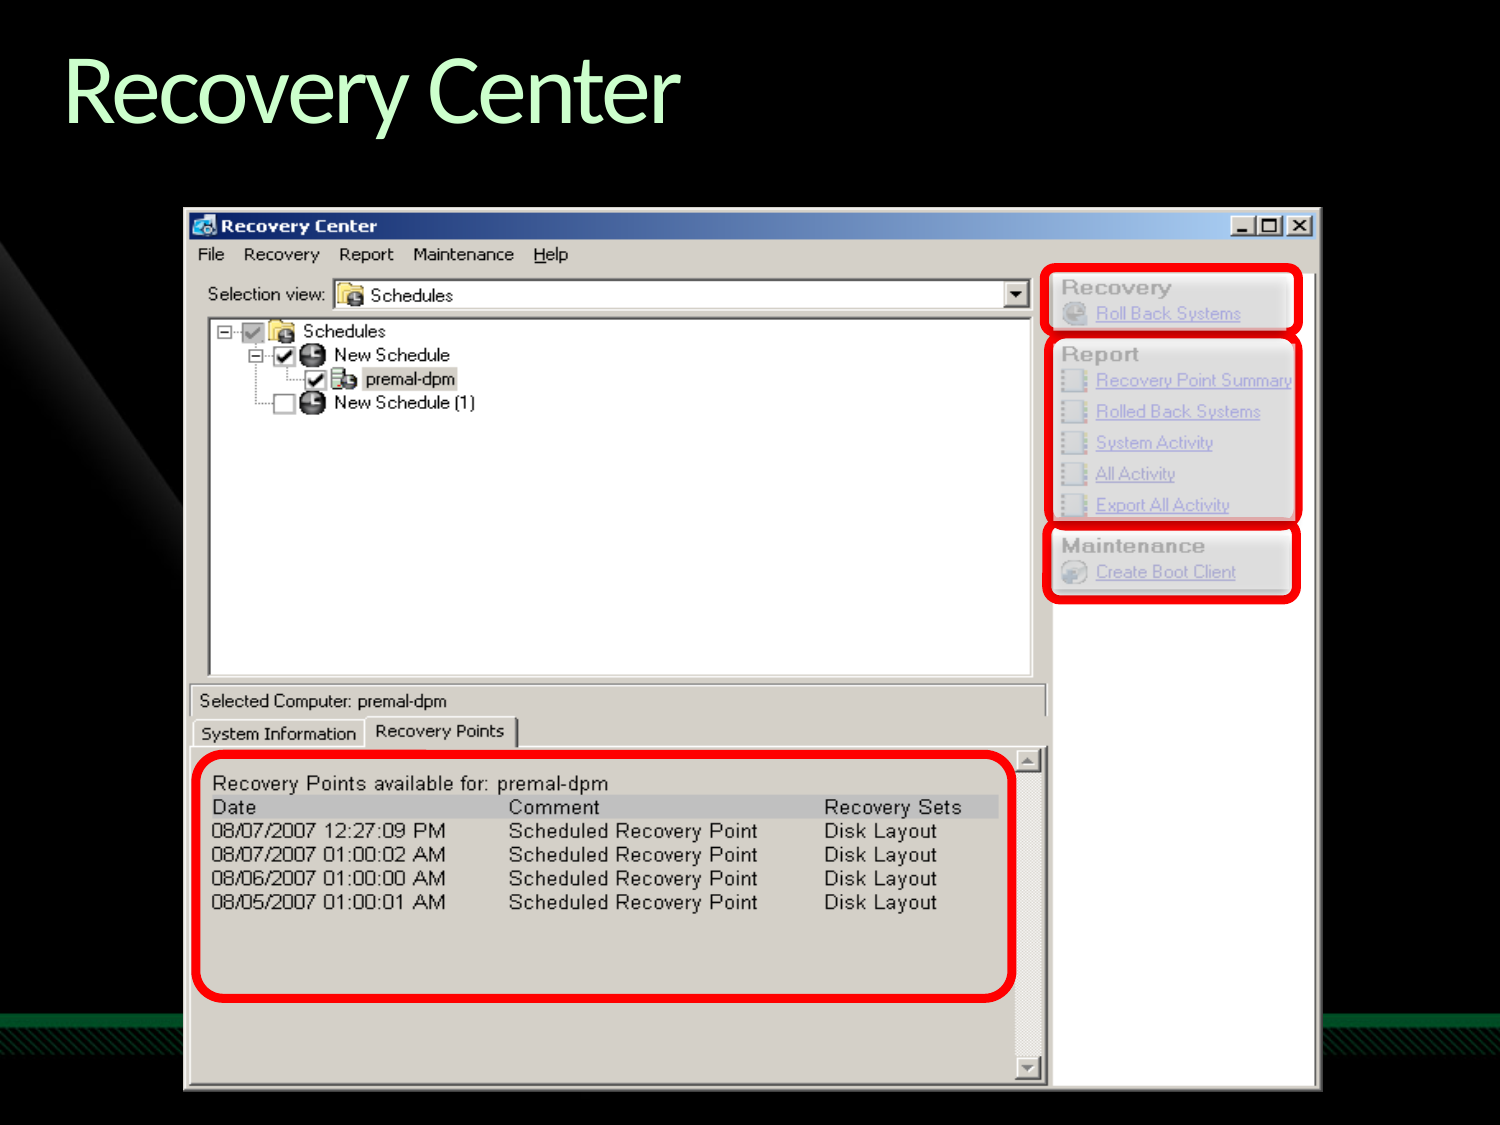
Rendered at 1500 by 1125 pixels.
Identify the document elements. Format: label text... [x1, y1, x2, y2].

picture [0, 0, 1500, 1125]
title Recovery Center [62, 37, 1438, 147]
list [182, 207, 1323, 1092]
